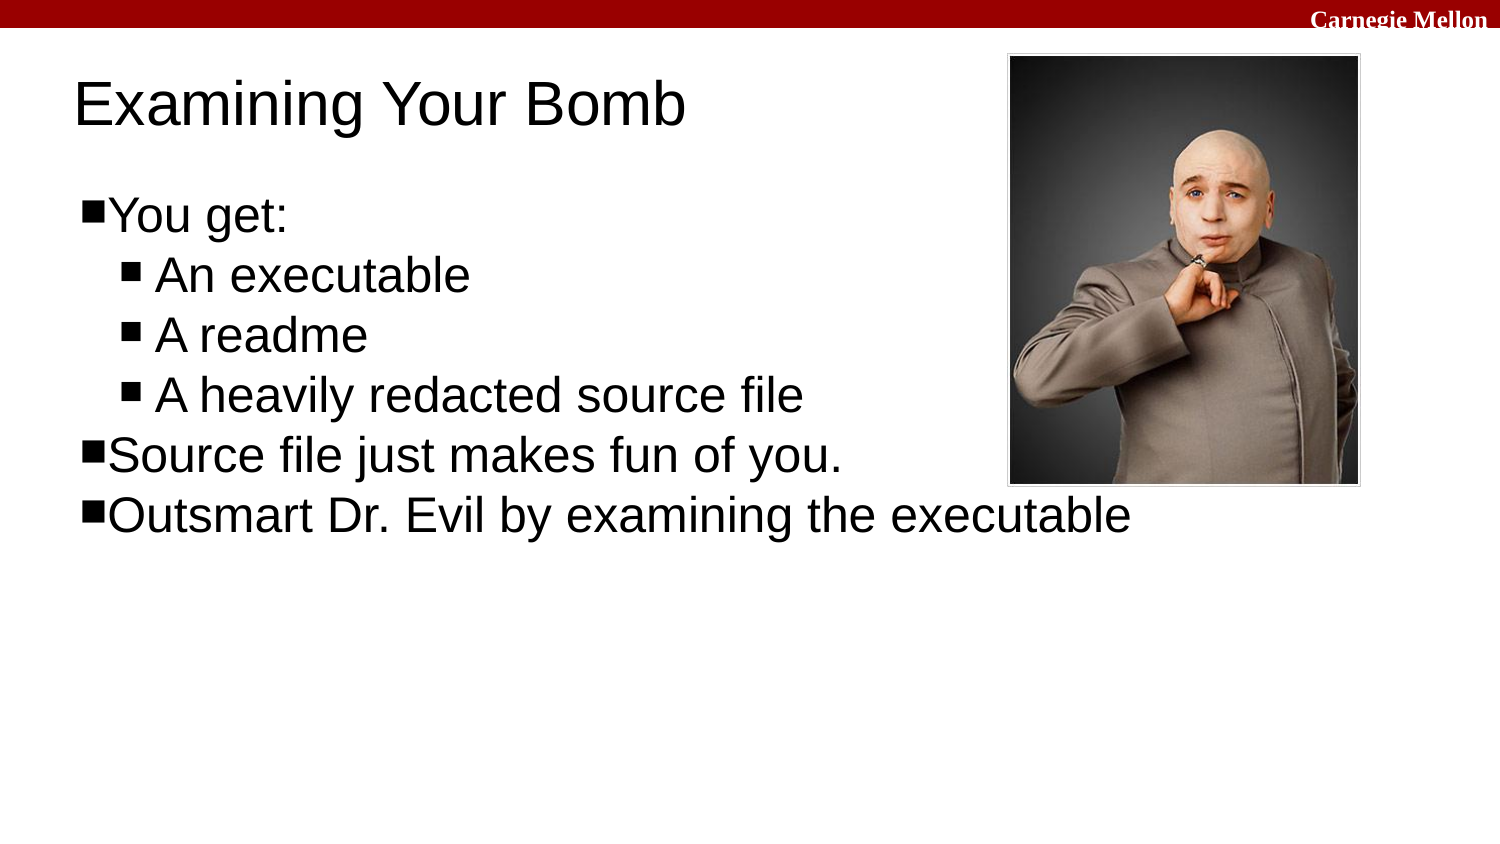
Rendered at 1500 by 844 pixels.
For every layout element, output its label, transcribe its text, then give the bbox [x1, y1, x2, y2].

text_box You get: An executable A readme A heavily redacted source file Source file just makes fun of you. Outsmart Dr. Evil by examining the executable [65, 167, 1361, 673]
text_box Examining Your Bomb [58, 15, 1304, 186]
picture [1007, 53, 1361, 488]
